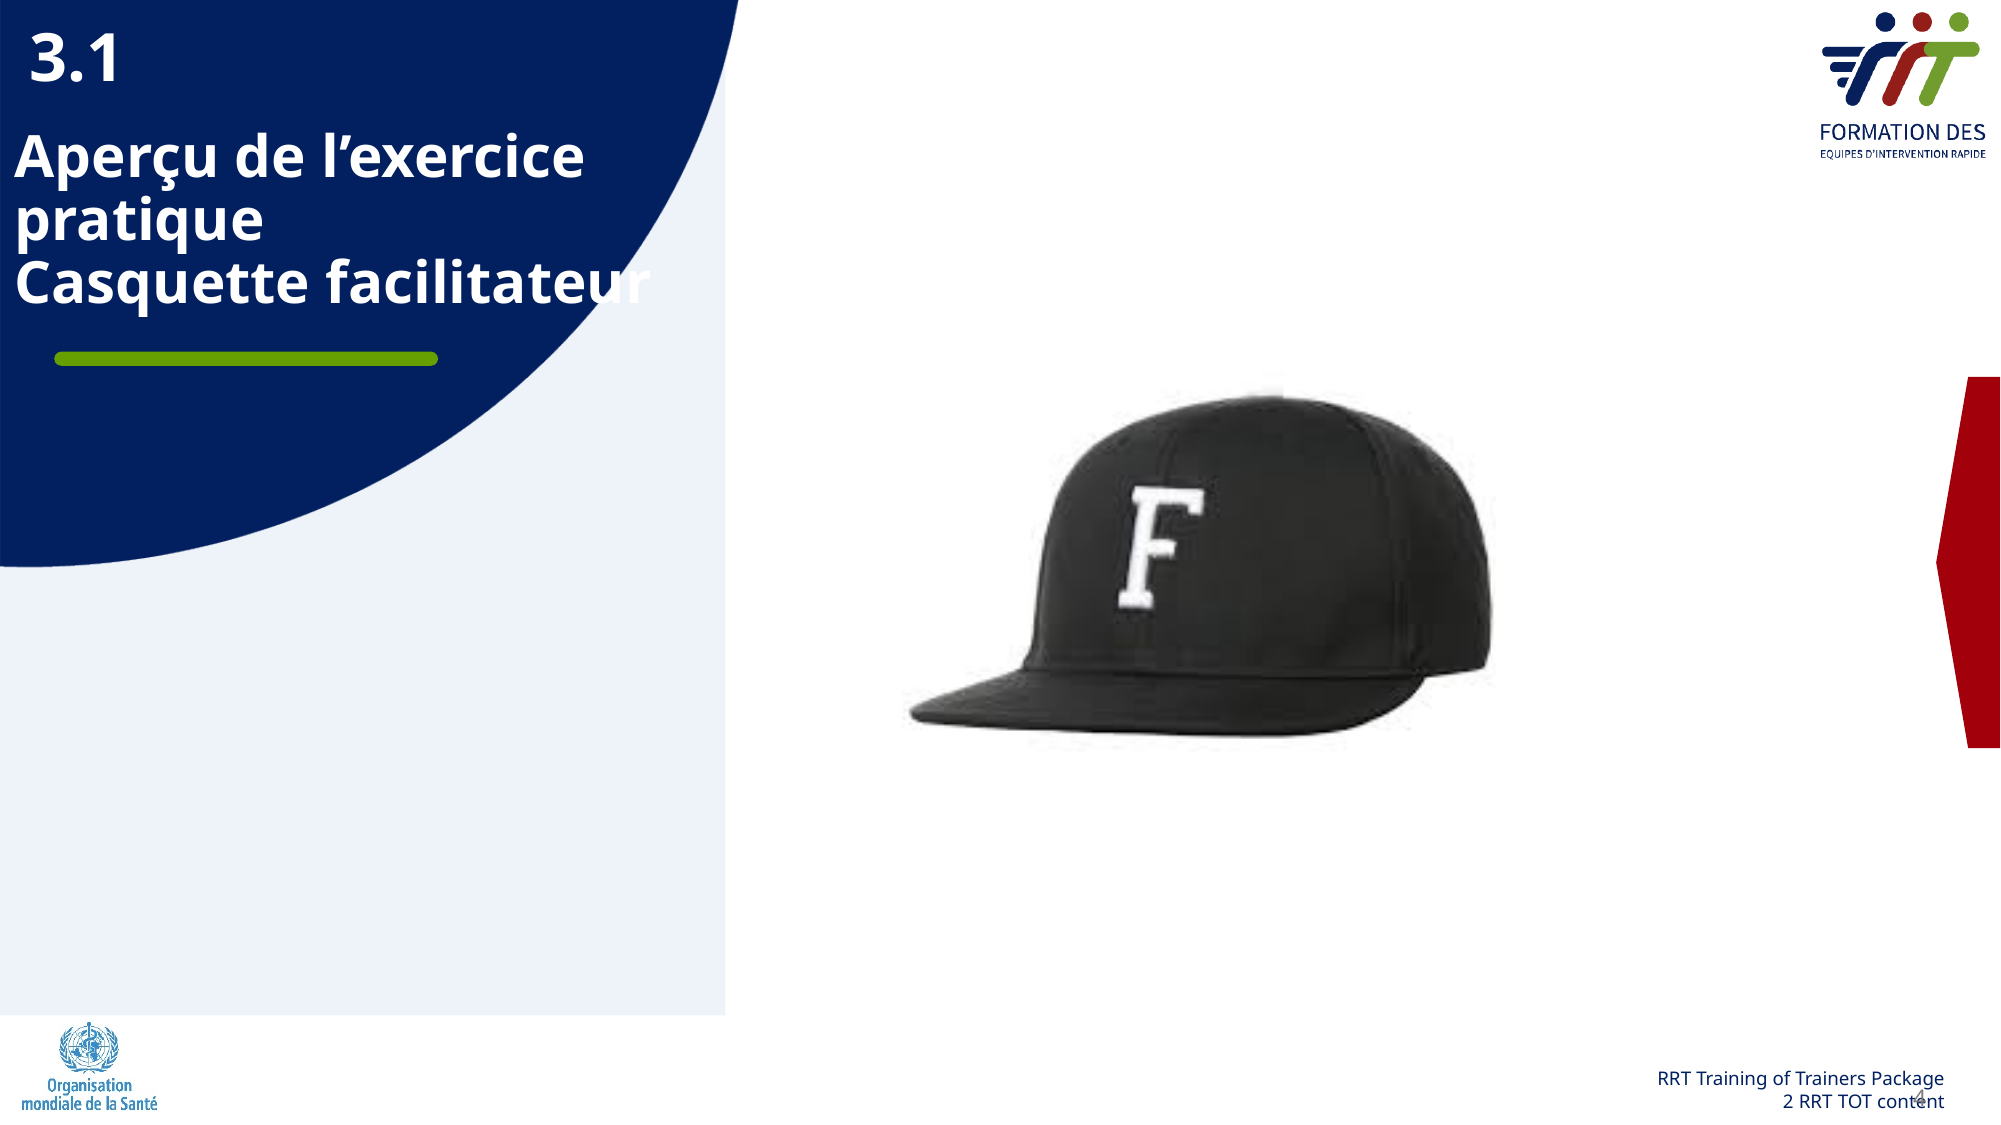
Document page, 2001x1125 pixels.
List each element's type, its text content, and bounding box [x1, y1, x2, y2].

title Aperçu de l’exercice pratique Casquette facilitateur [6, 77, 757, 366]
text_box 3.1 [22, 7, 1008, 103]
text_box [54, 351, 439, 366]
picture [0, 0, 746, 572]
picture [20, 1020, 158, 1111]
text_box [901, 264, 1499, 861]
picture [1820, 11, 1986, 160]
